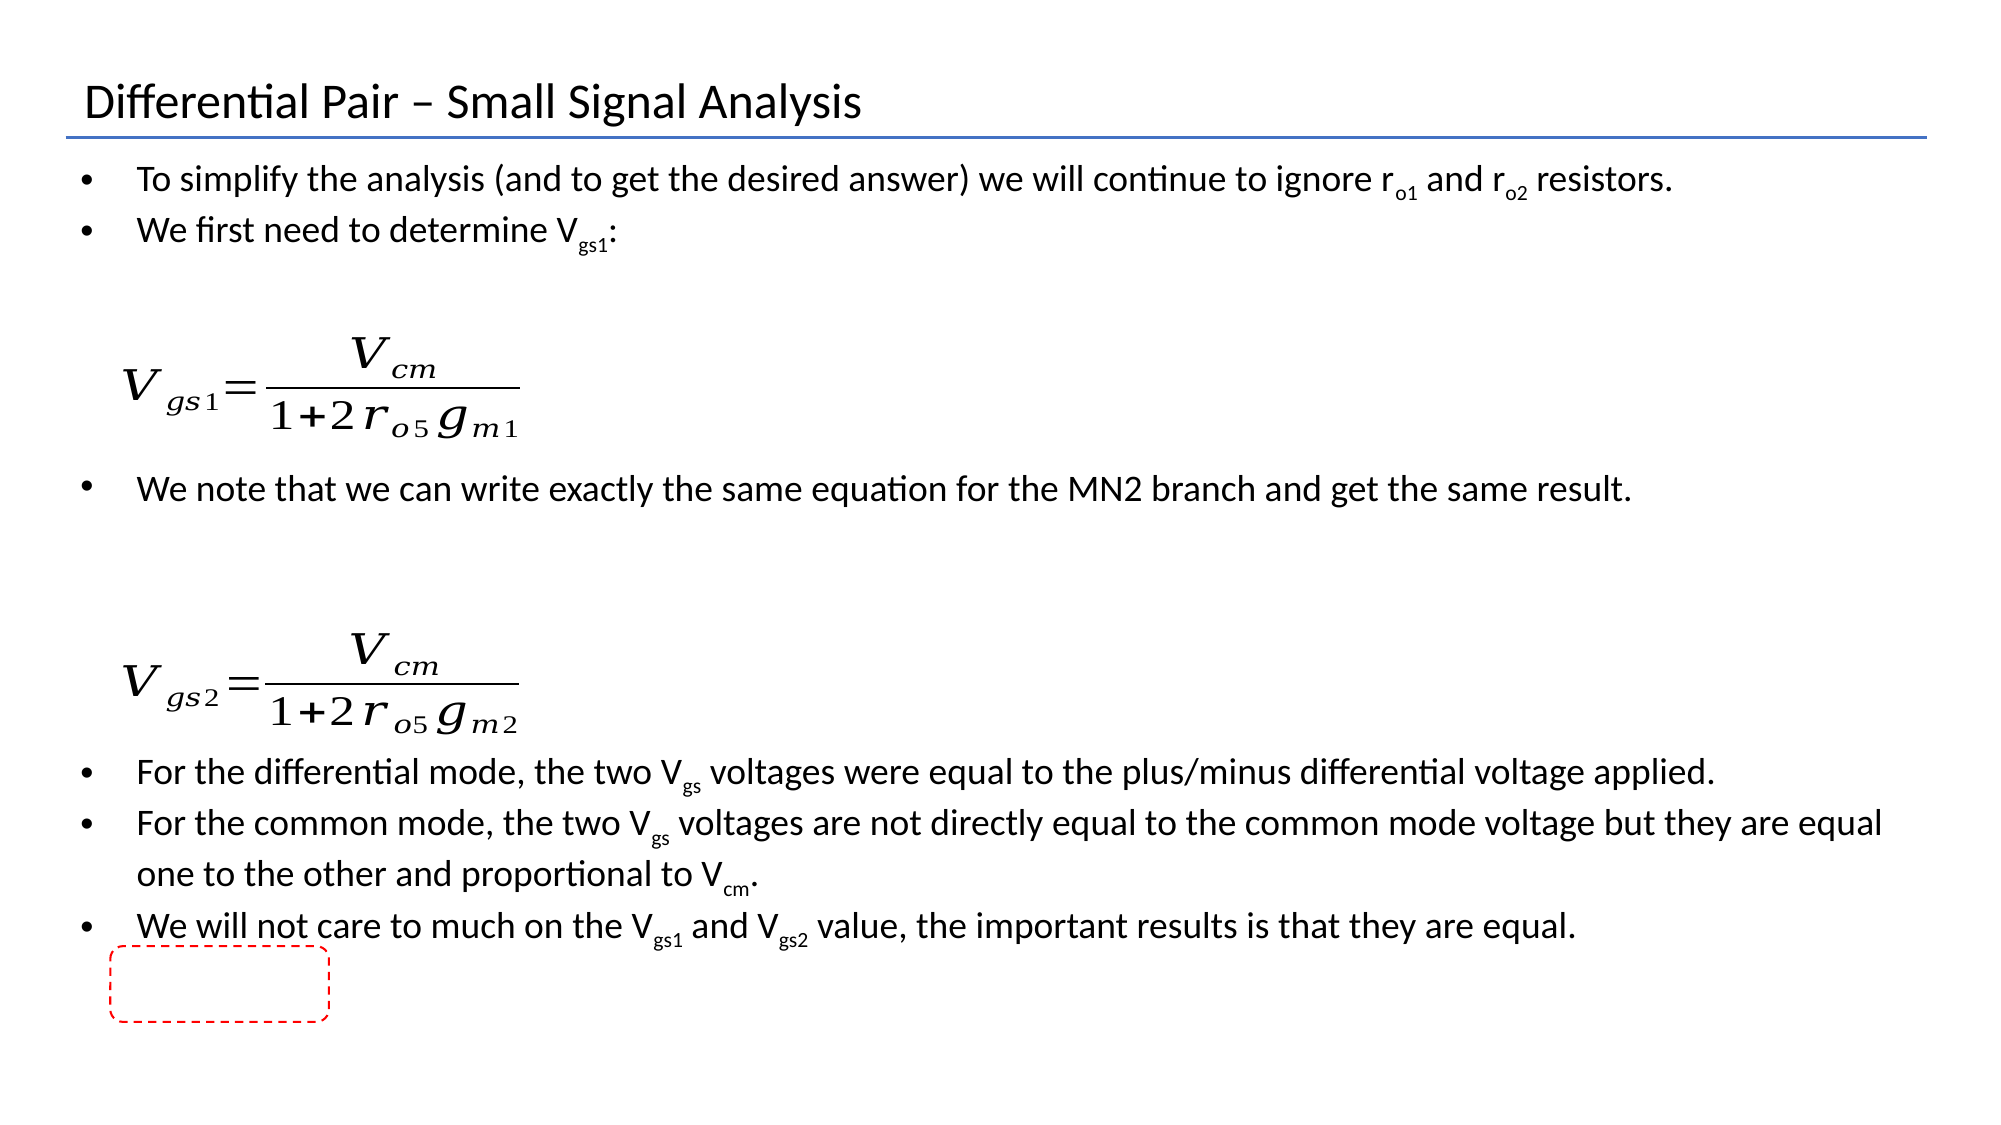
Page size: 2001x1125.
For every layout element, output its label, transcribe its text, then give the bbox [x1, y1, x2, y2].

text_box [109, 945, 330, 1023]
text_box To simplify the analysis (and to get the desired answer) we will continue to ignore ro1 and ro2 resistors. We first need to determine Vgs1: [65, 146, 1928, 264]
text_box Differential Pair – Small Signal Analysis [69, 61, 878, 137]
text_box For the differential mode, the two Vgs voltages were equal to the plus/minus differential voltage applied. For the common mode, the two Vgs voltages are not directly equal to the common mode voltage but they are equal one to the other and proportional to Vcm. We will not care to much on the Vgs1 and Vgs2 value, the important results is that they are equal. [65, 739, 1928, 959]
text_box We note that we can write exactly the same equation for the MN2 branch and get the same result. [65, 456, 1928, 516]
